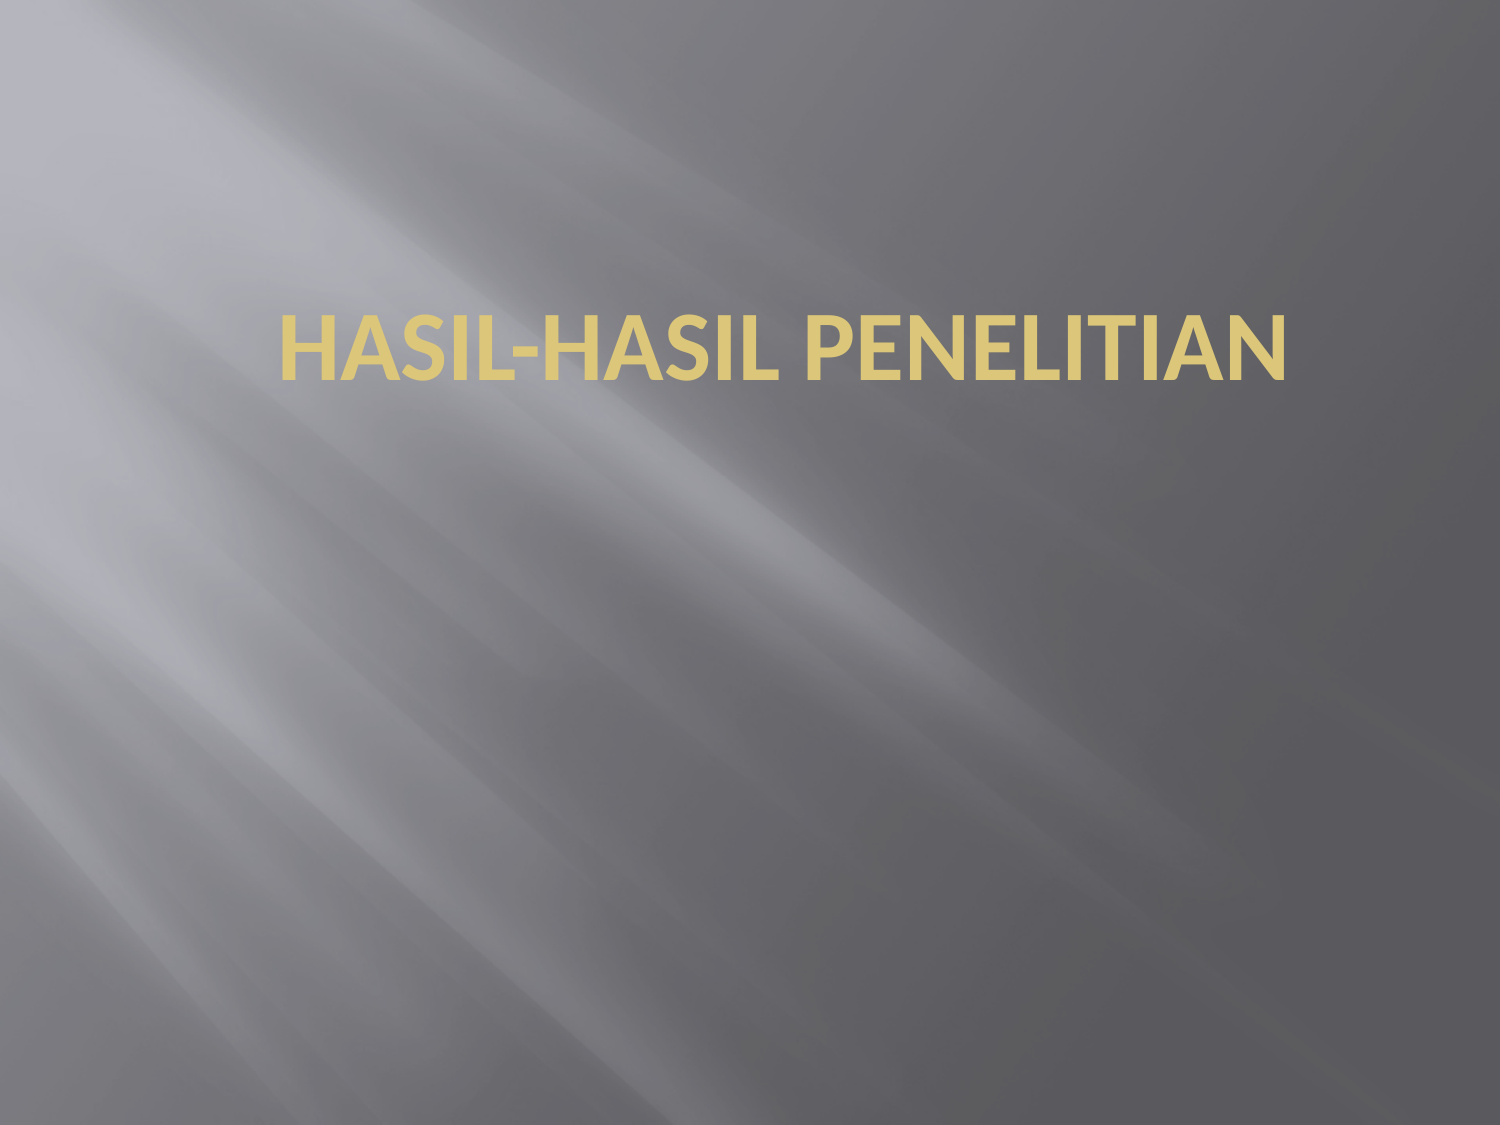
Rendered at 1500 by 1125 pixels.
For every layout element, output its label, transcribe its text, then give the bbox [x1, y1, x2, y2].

title HASIL-HASIL PENELITIAN [262, 99, 1425, 400]
